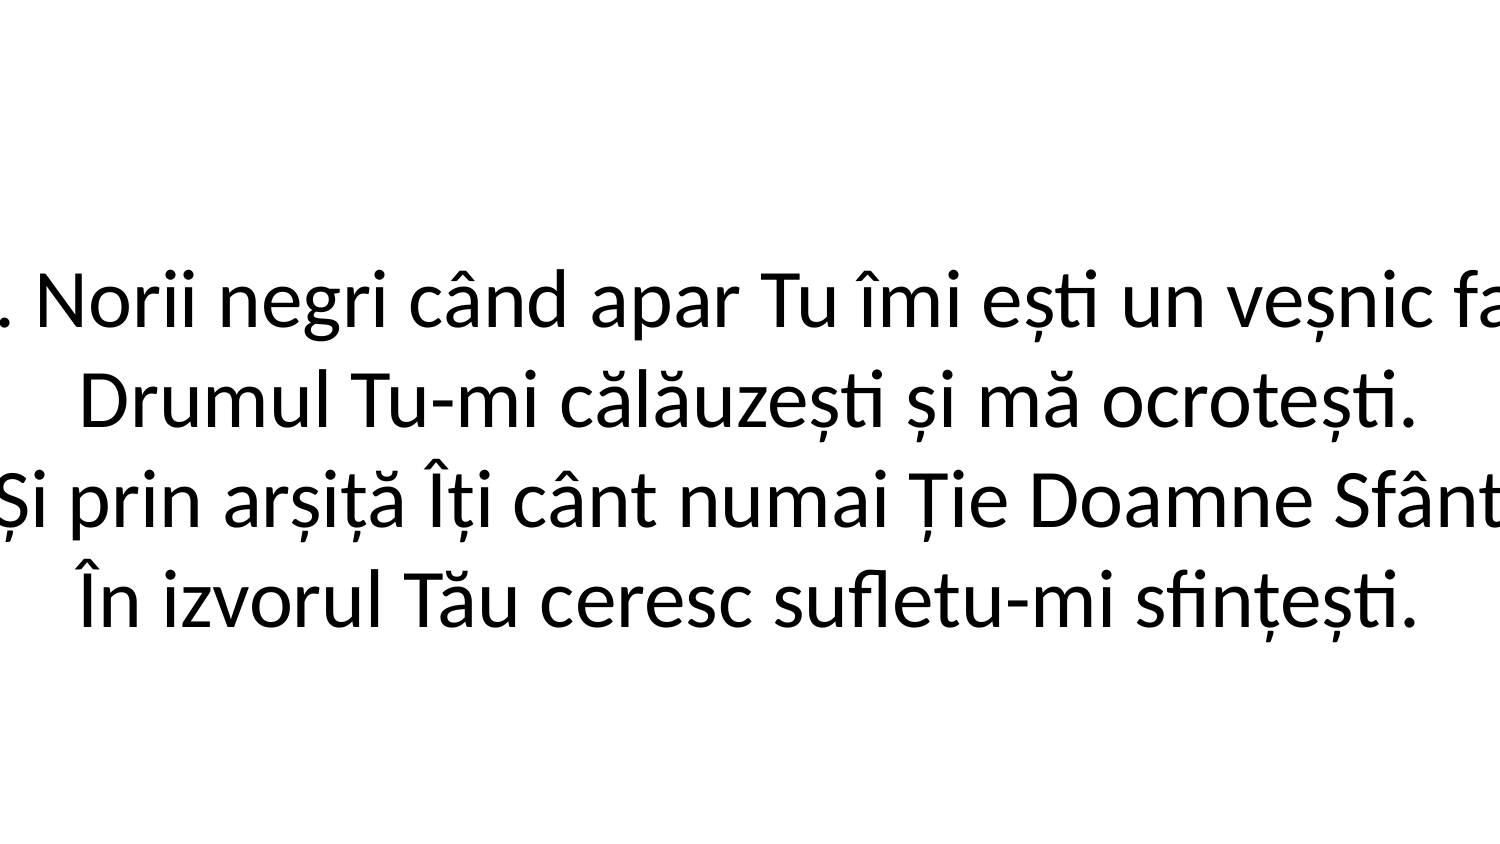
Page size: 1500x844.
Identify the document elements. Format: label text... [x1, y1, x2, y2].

text_box 2. Norii negri când apar Tu îmi ești un veșnic far Drumul Tu-mi călăuzești și mă ocrotești. Și prin arșiță Îți cânt numai Ție Doamne Sfânt În izvorul Tău ceresc sufletu-mi sfințești. [0, 192, 1500, 652]
